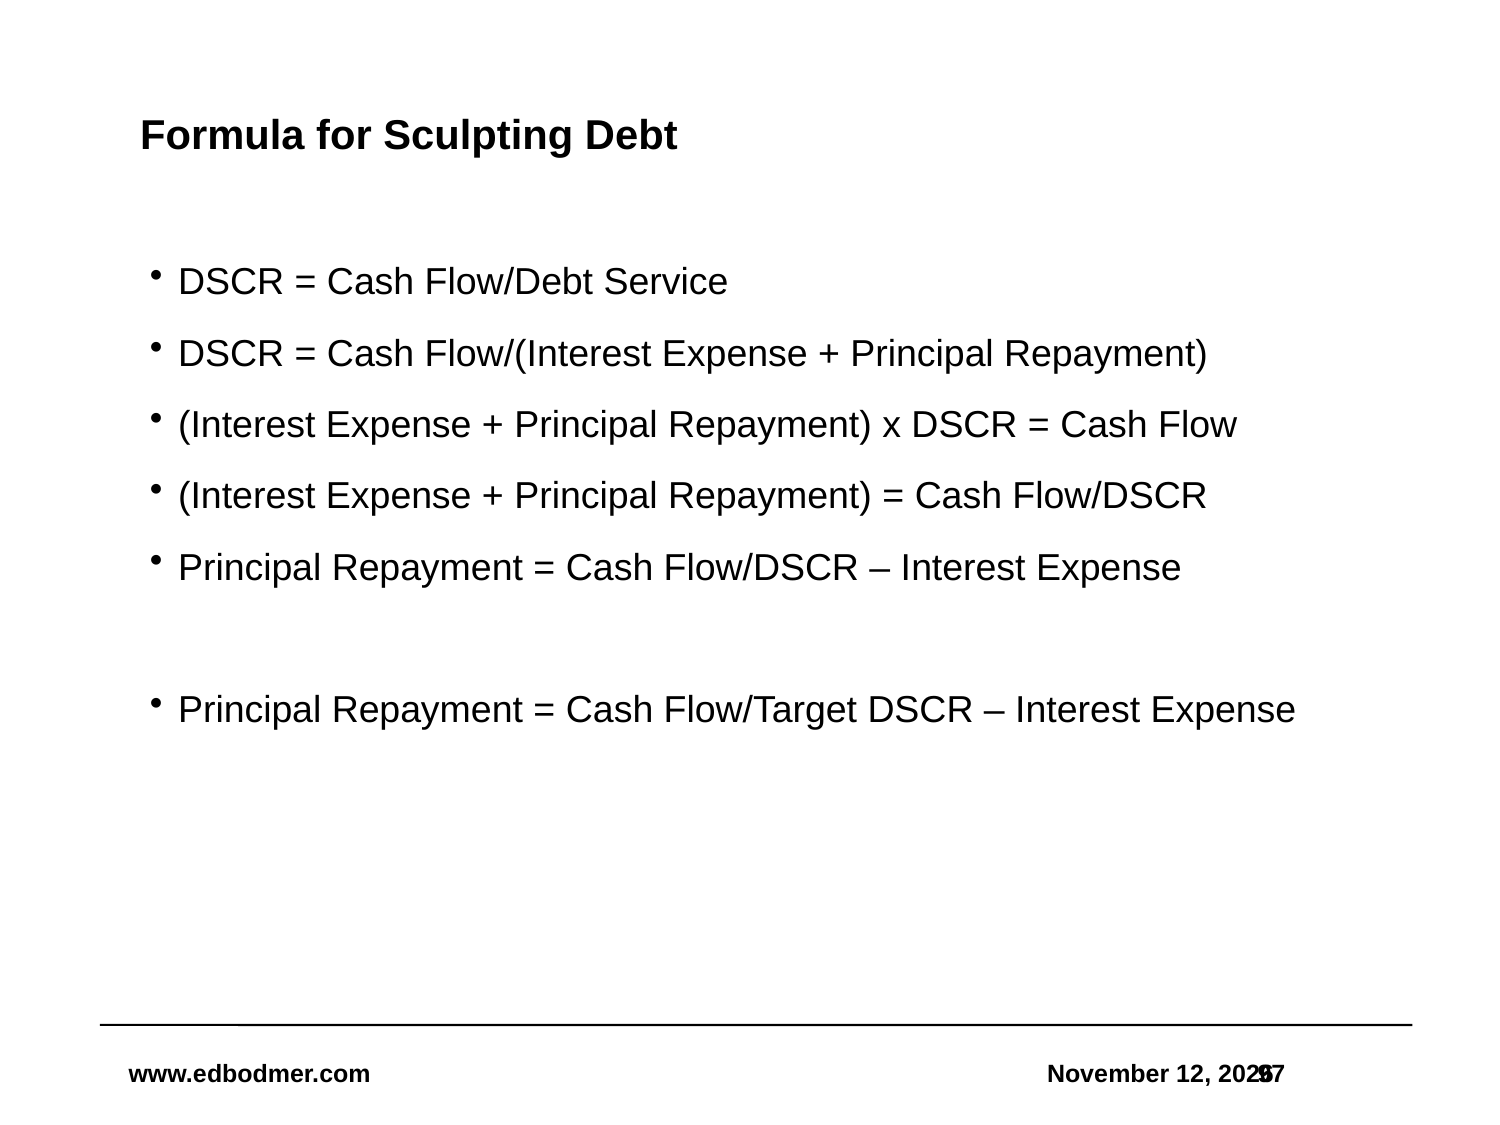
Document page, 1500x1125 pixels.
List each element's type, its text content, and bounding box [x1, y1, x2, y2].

title Formula for Sculpting Debt [124, 99, 1288, 226]
list DSCR = Cash Flow/Debt Service DSCR = Cash Flow/(Interest Expense + Principal Repayment) (Interest Expense + Principal Repayment) x DSCR = Cash Flow (Interest Expense + Principal Repayment) = Cash Flow/DSCR Principal Repayment = Cash Flow/DSCR – Interest Expense Principal Repayment = Cash Flow/Target DSCR – Interest Expense [124, 249, 1376, 1001]
